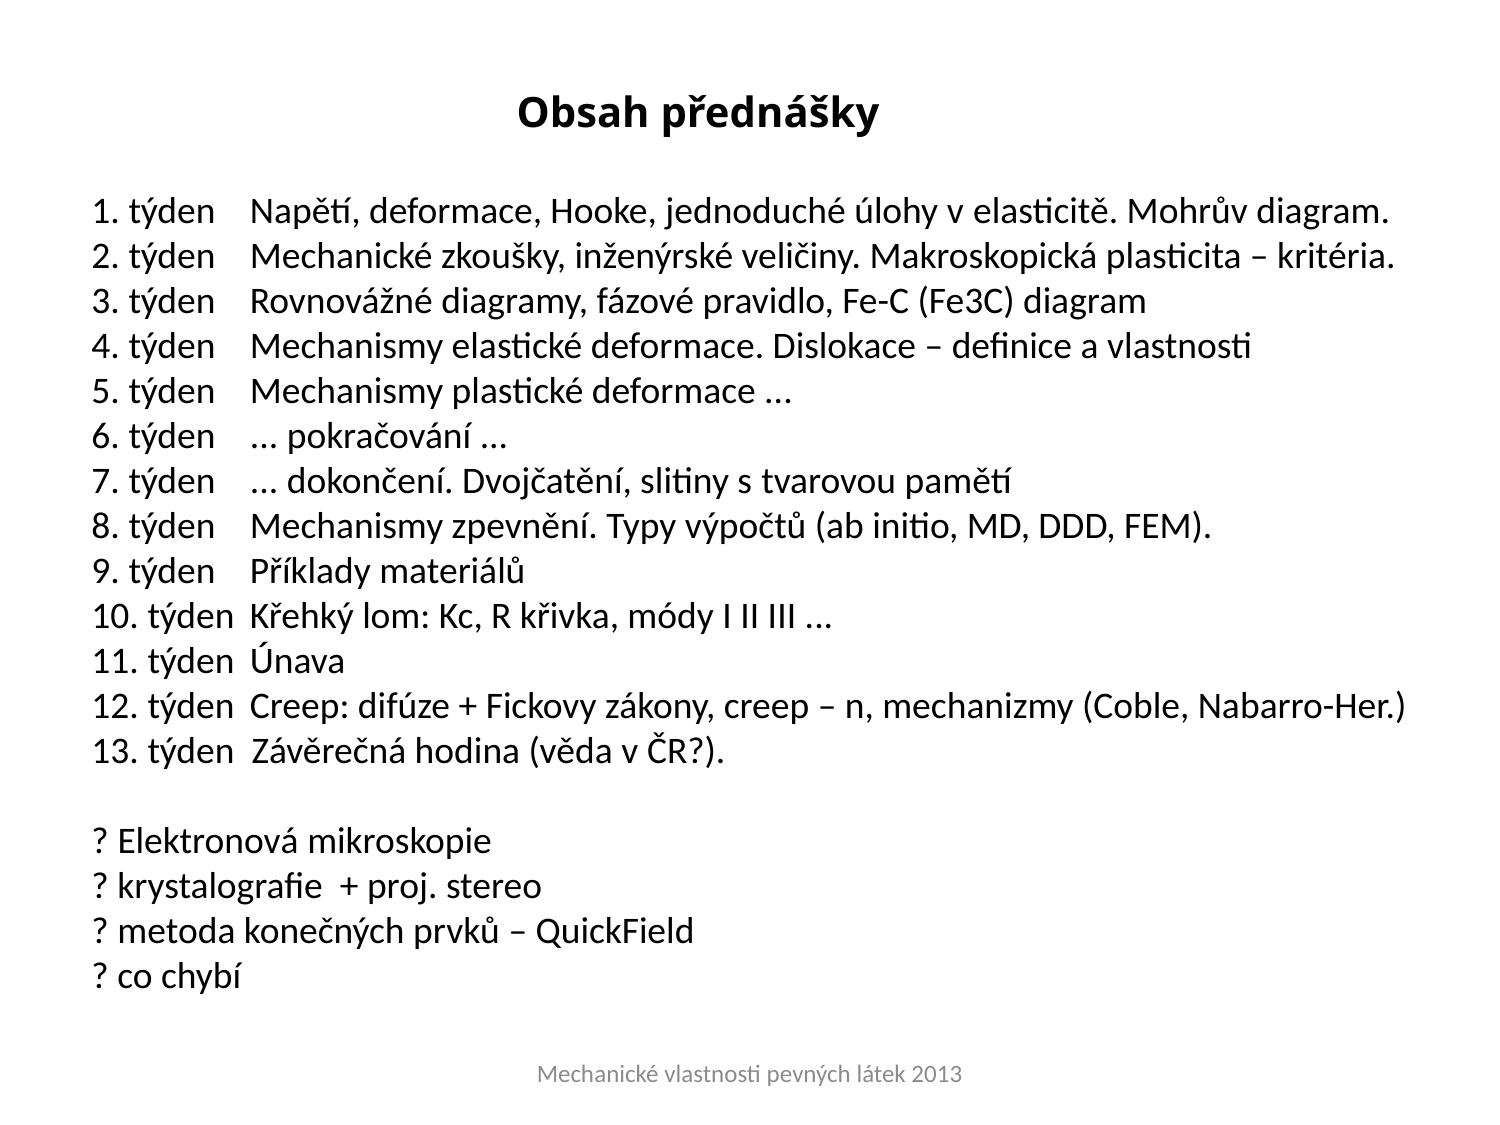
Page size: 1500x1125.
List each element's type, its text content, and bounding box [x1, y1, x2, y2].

text_box Obsah přednášky [501, 78, 963, 143]
footer Mechanické vlastnosti pevných látek 2013 [512, 1042, 988, 1103]
text_box 1. týden Napětí, deformace, Hooke, jednoduché úlohy v elasticitě. Mohrův diagram. 2. týden Mechanické zkoušky, inženýrské veličiny. Makroskopická plasticita – kritéria. 3. týden Rovnovážné diagramy, fázové pravidlo, Fe-C (Fe3C) diagram 4. týden Mechanismy elastické deformace. Dislokace – definice a vlastnosti 5. týden Mechanismy plastické deformace ... 6. týden ... pokračování ... 7. týden ... dokončení. Dvojčatění, slitiny s tvarovou pamětí 8. týden Mechanismy zpevnění. Typy výpočtů (ab initio, MD, DDD, FEM). 9. týden Příklady materiálů 10. týden Křehký lom: Kc, R křivka, módy I II III ... 11. týden Únava 12. týden Creep: difúze + Fickovy zákony, creep – n, mechanizmy (Coble, Nabarro-Her.) 13. týden Závěrečná hodina (věda v ČR?). ? Elektronová mikroskopie ? krystalografie + proj. stereo ? metoda konečných prvků – QuickField ? co chybí [76, 178, 1447, 1003]
